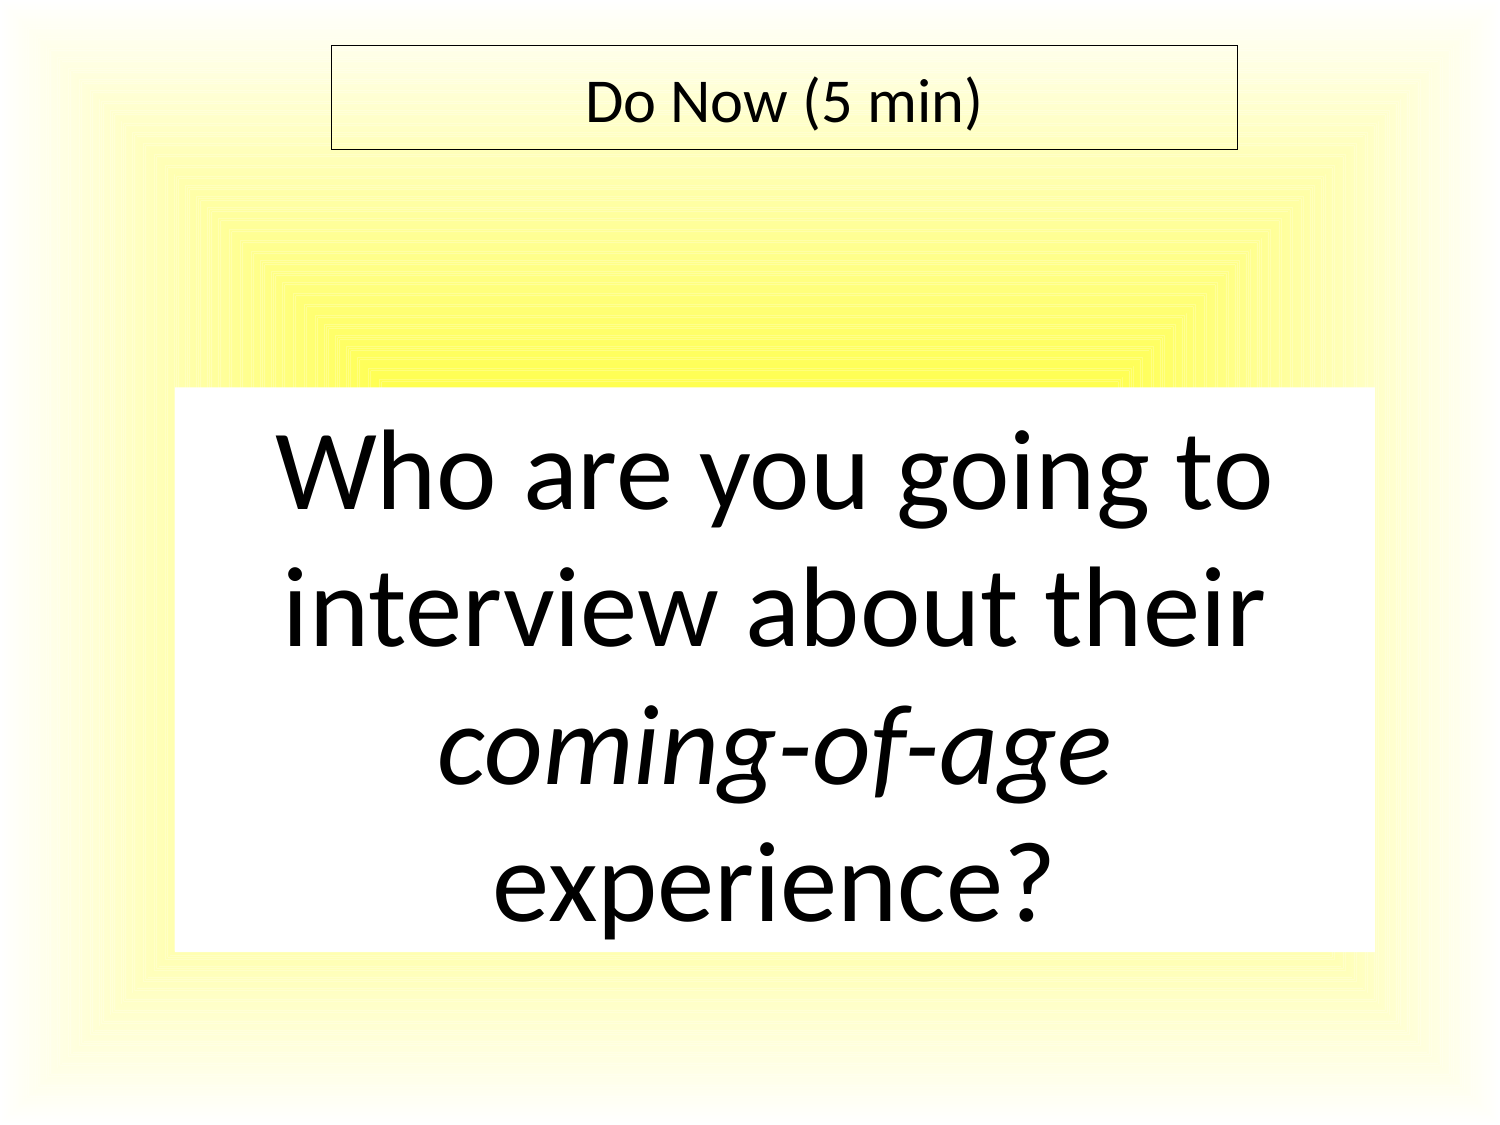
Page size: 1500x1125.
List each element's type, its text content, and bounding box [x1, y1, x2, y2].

text_box Who are you going to interview about their coming-of-age experience? [174, 387, 1375, 953]
text_box Do Now (5 min) [331, 45, 1238, 150]
